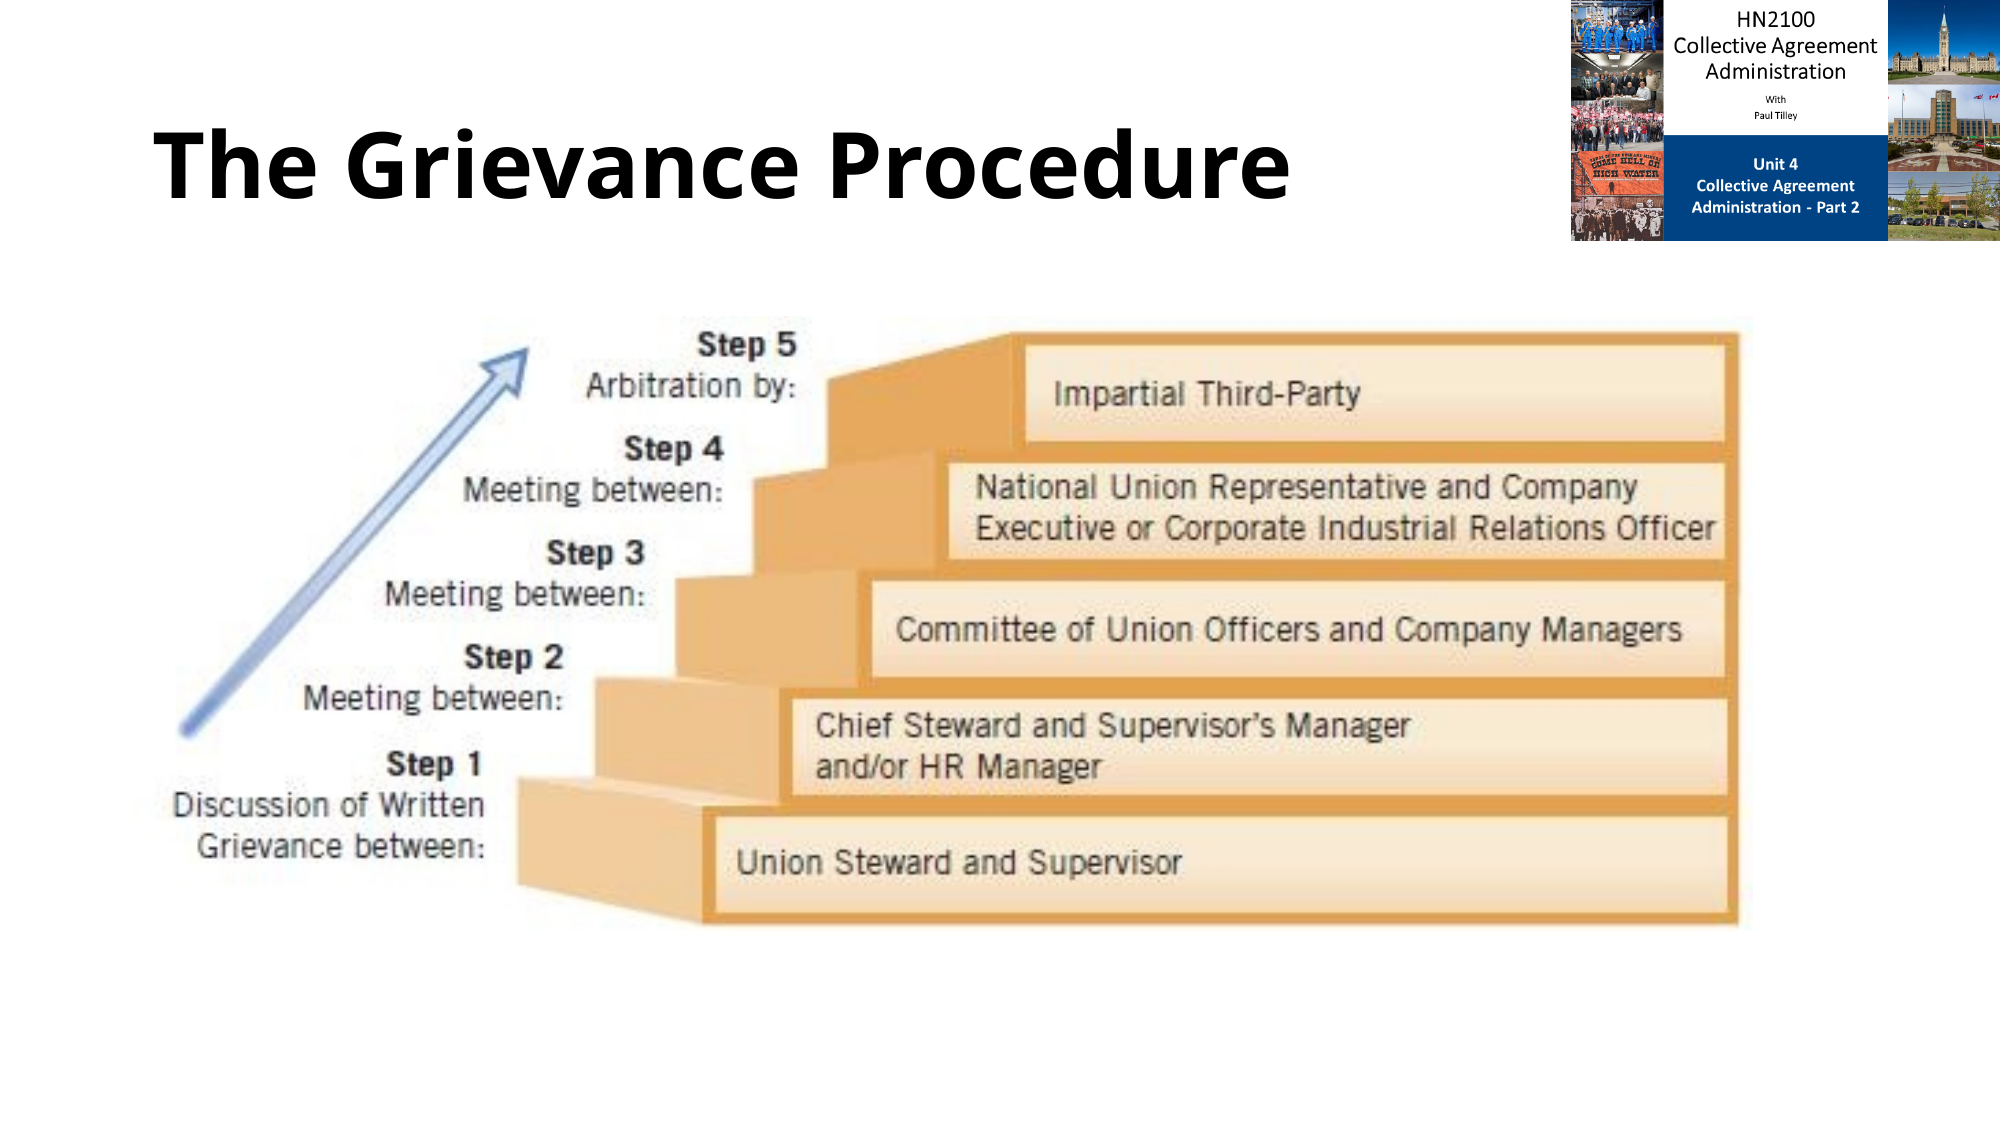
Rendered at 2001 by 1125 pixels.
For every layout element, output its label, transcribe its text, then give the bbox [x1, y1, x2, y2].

title The Grievance Procedure [137, 59, 1863, 278]
picture [1571, 0, 2000, 241]
picture [133, 315, 1753, 941]
